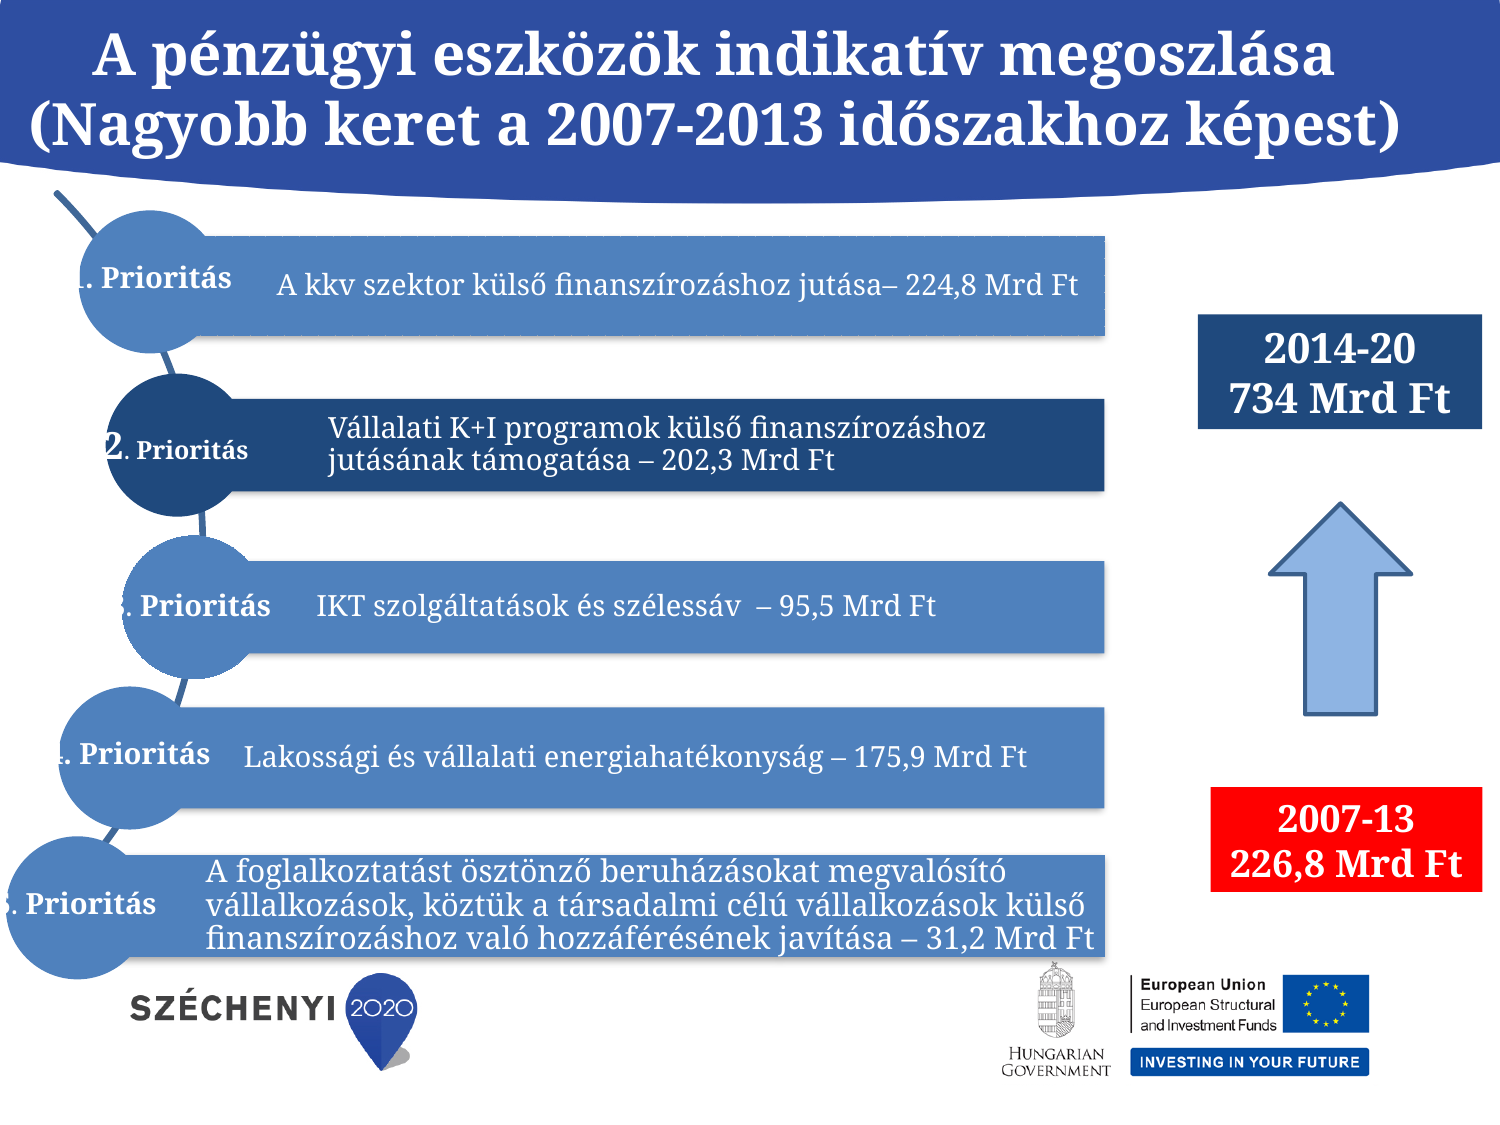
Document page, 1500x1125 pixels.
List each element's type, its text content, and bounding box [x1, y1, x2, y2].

text_box 2007-13 226,8 Mrd Ft [1210, 787, 1483, 892]
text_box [0, 45, 1105, 1048]
title A pénzügyi eszközök indikatív megoszlása (Nagyobb keret a 2007-2013 időszakhoz képest) [0, 37, 1430, 138]
text_box [1267, 501, 1414, 717]
text_box 2014-20 734 Mrd Ft [1197, 314, 1483, 430]
picture [0, 0, 1500, 1125]
